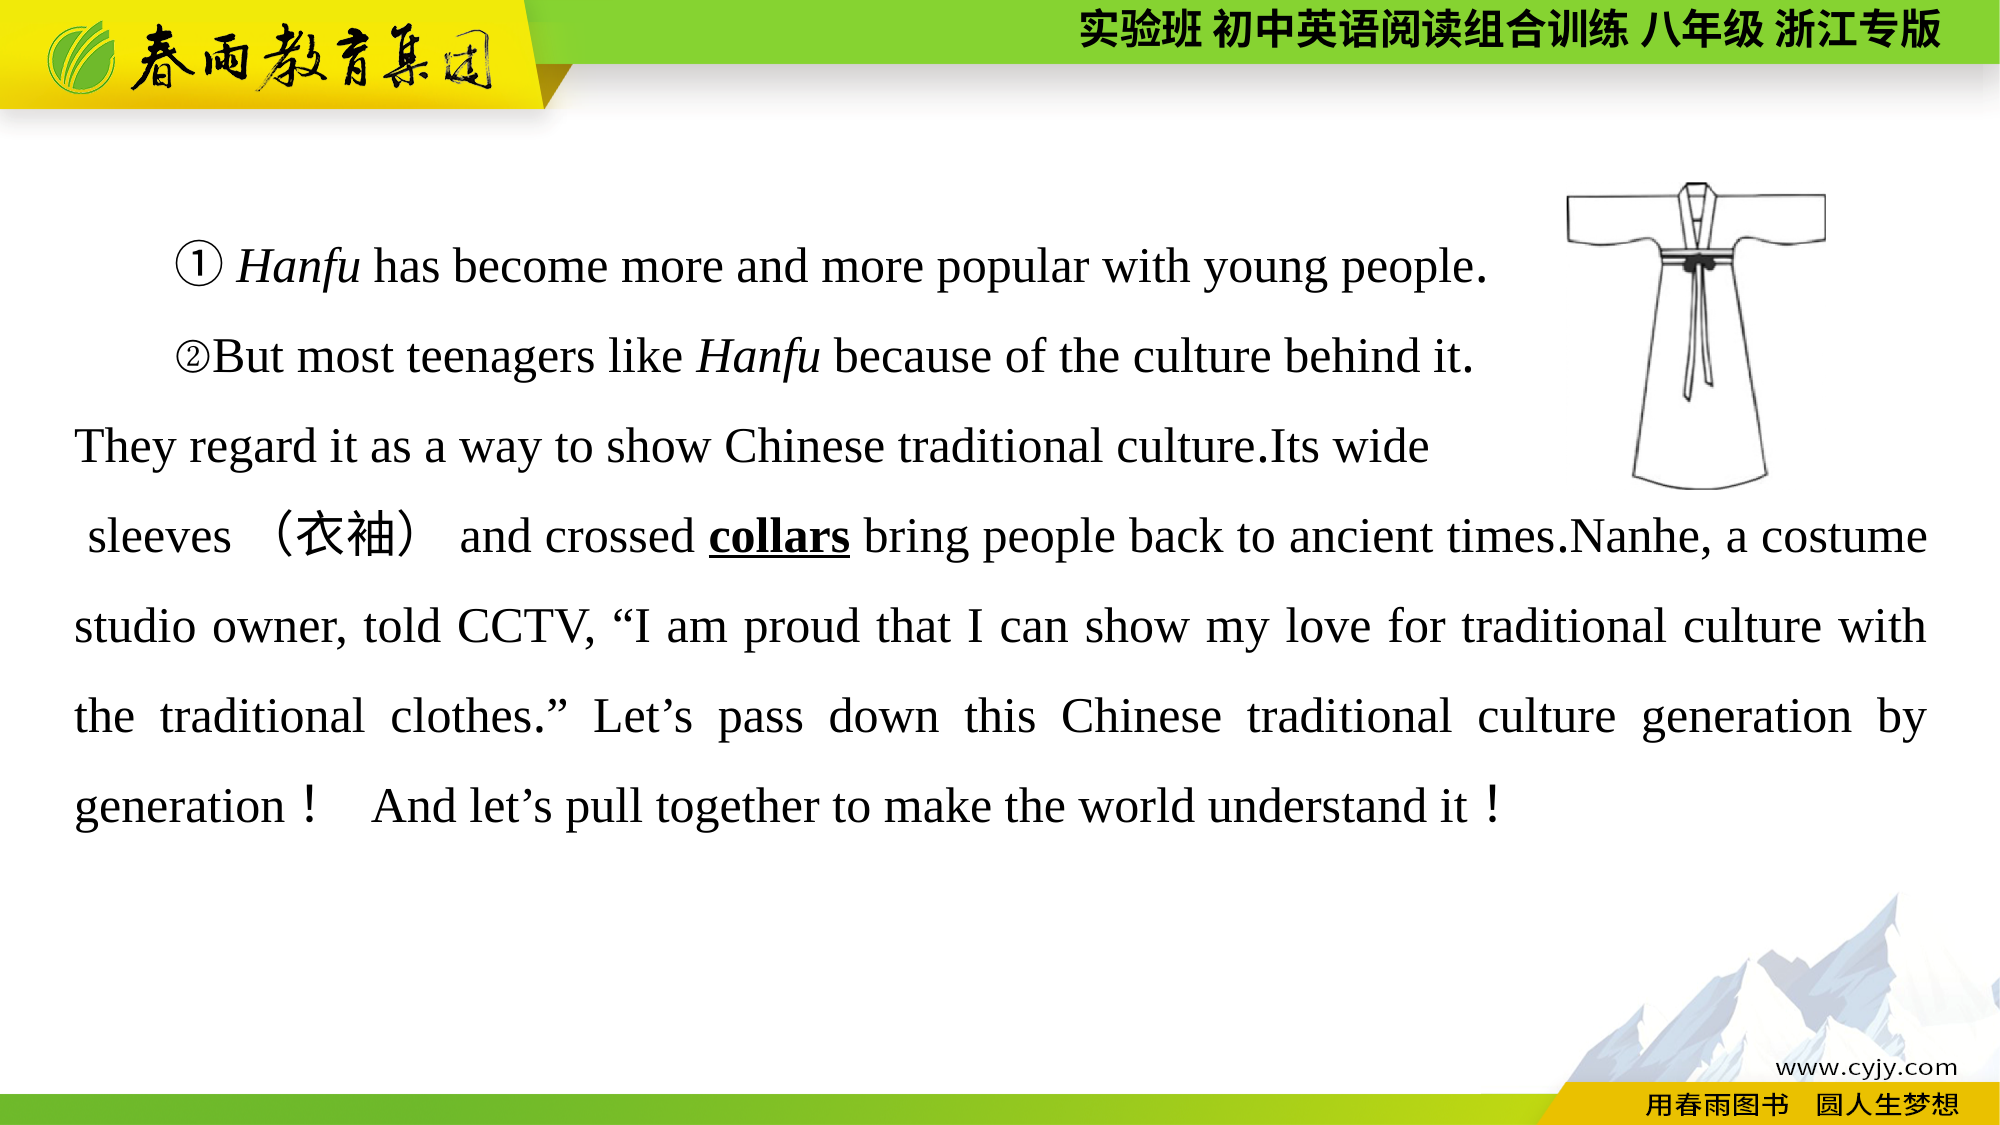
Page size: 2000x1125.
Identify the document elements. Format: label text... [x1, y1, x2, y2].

picture [0, 0, 2000, 1125]
list ①Hanfu has become more and more popular with young people. ②But most teenagers like Hanfu because of the culture behind it. They regard it as a way to show Chinese traditional culture.Its wide sleeves（衣袖）and crossed collars bring people back to ancient times.Nanhe, a costume studio owner, told CCTV, “I am proud that I can show my love for traditional culture with the traditional clothes.” Let’s pass down this Chinese traditional culture generation by generation！ And let’s pull together to make the world understand it！ [59, 194, 1944, 846]
